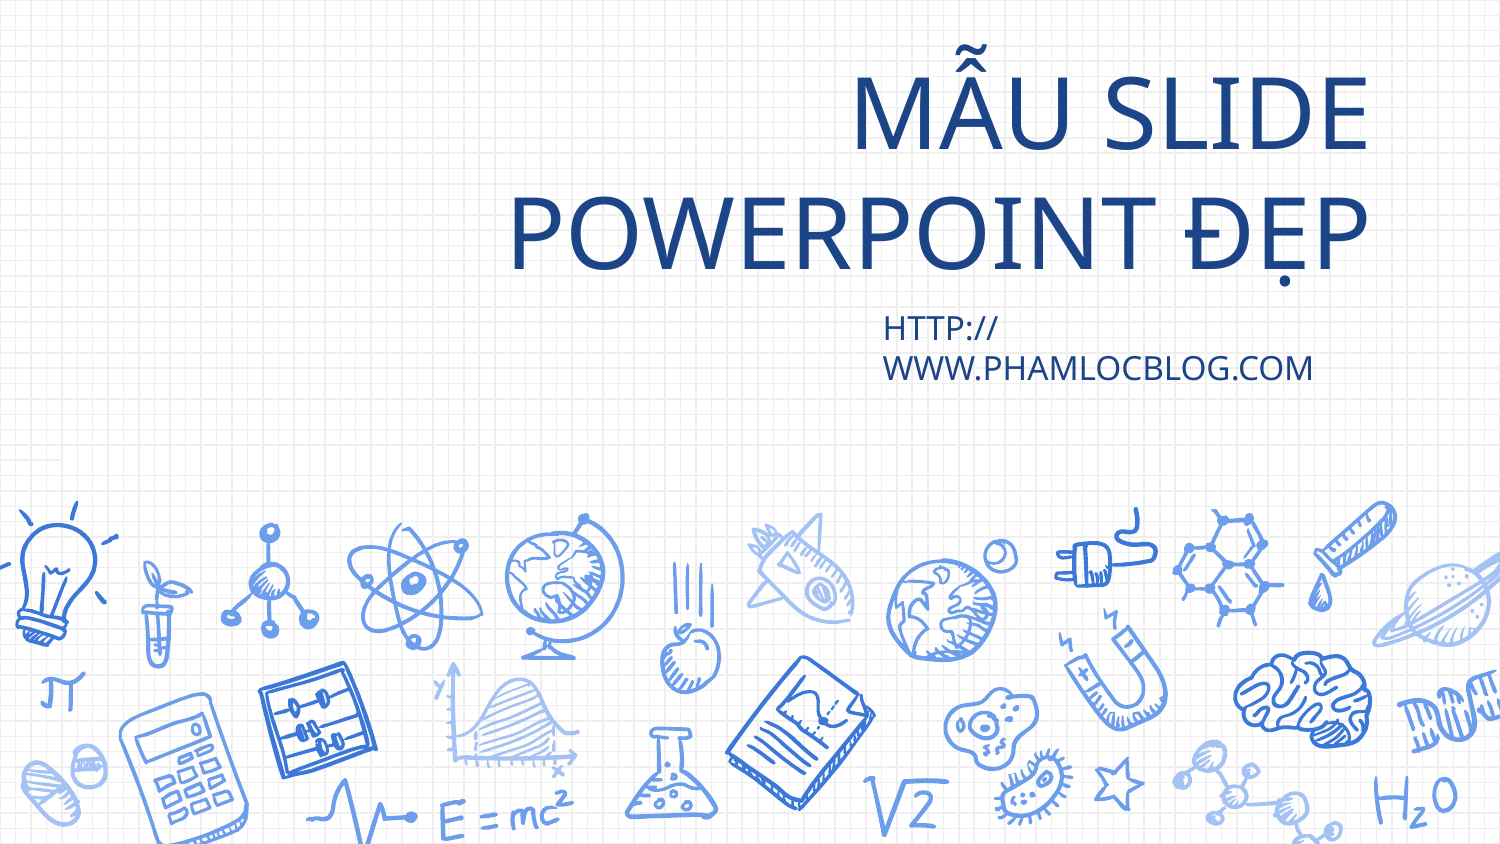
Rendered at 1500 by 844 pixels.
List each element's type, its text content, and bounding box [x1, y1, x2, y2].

title MẪU SLIDE POWERPOINT ĐẸP [378, 74, 1388, 265]
text_box HTTP://WWW.PHAMLOCBLOG.COM [867, 299, 1388, 395]
